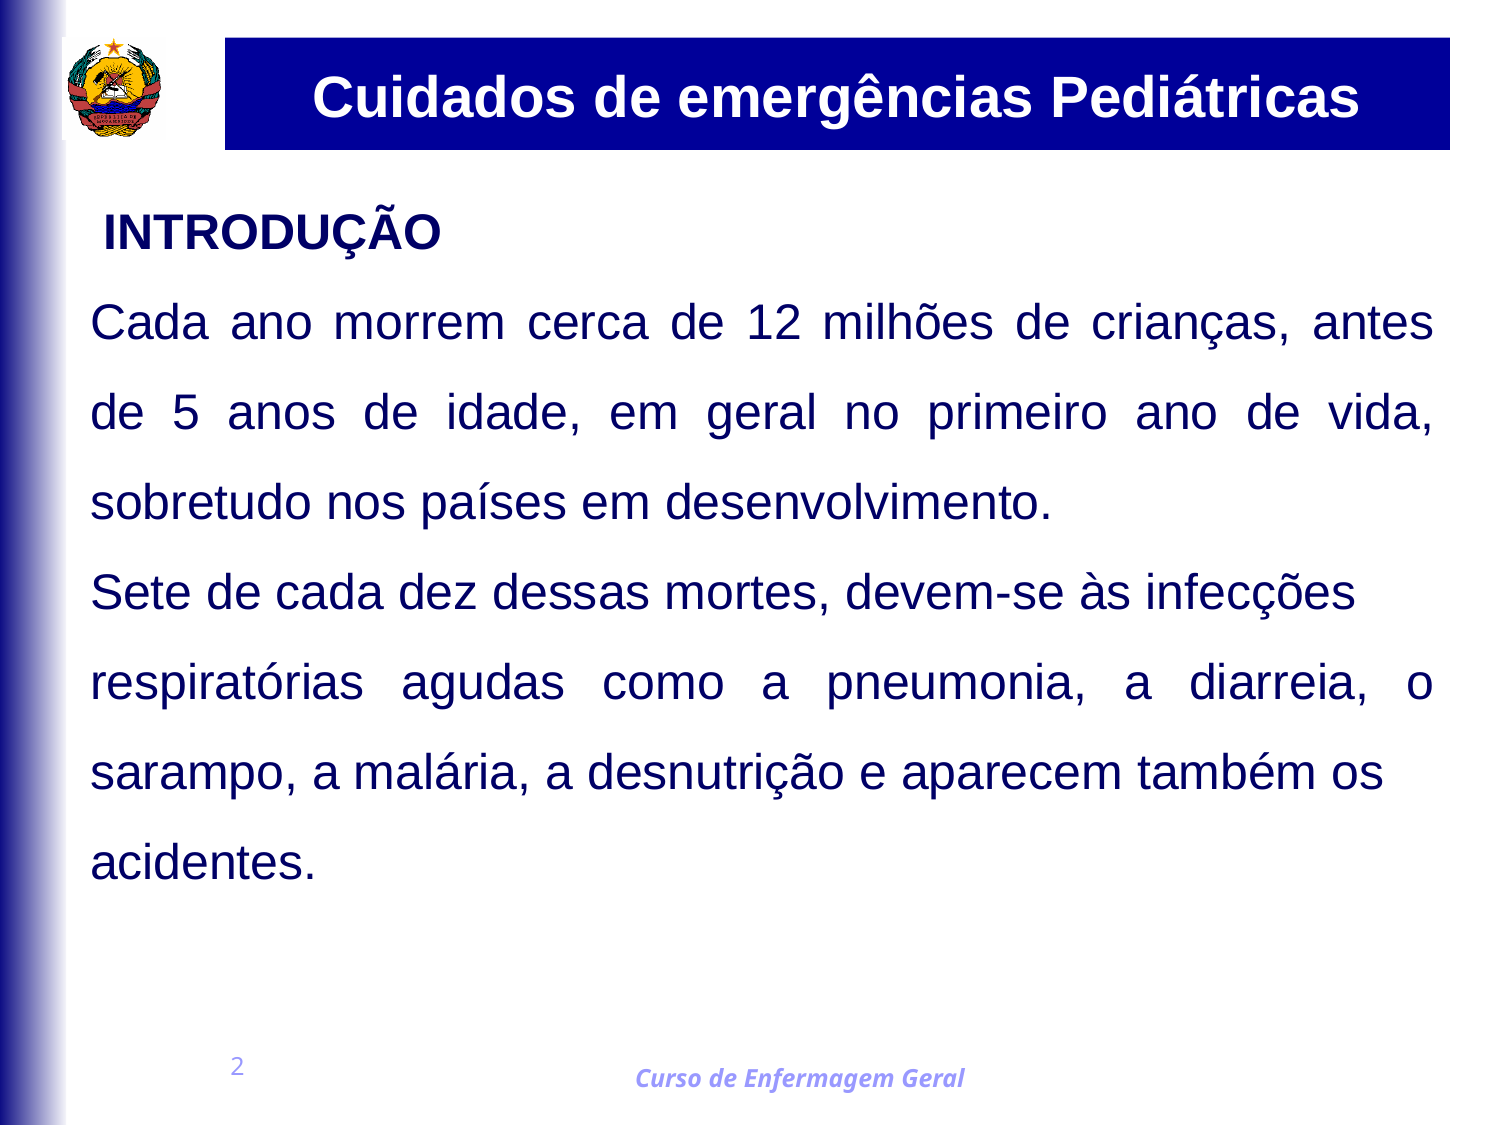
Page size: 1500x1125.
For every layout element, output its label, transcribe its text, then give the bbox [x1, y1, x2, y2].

footer Curso de Enfermagem Geral [499, 1049, 1101, 1101]
title Cuidados de emergências Pediátricas [224, 37, 1451, 151]
list INTRODUÇÃO Cada ano morrem cerca de 12 milhões de crianças, antes de 5 anos de idade, em geral no primeiro ano de vida, sobretudo nos países em desenvolvimento. Sete de cada dez dessas mortes, devem-se às infecções respiratórias agudas como a pneumonia, a diarreia, o sarampo, a malária, a desnutrição e aparecem também os acidentes. [74, 162, 1451, 901]
slide_number 2 [62, 1037, 413, 1098]
